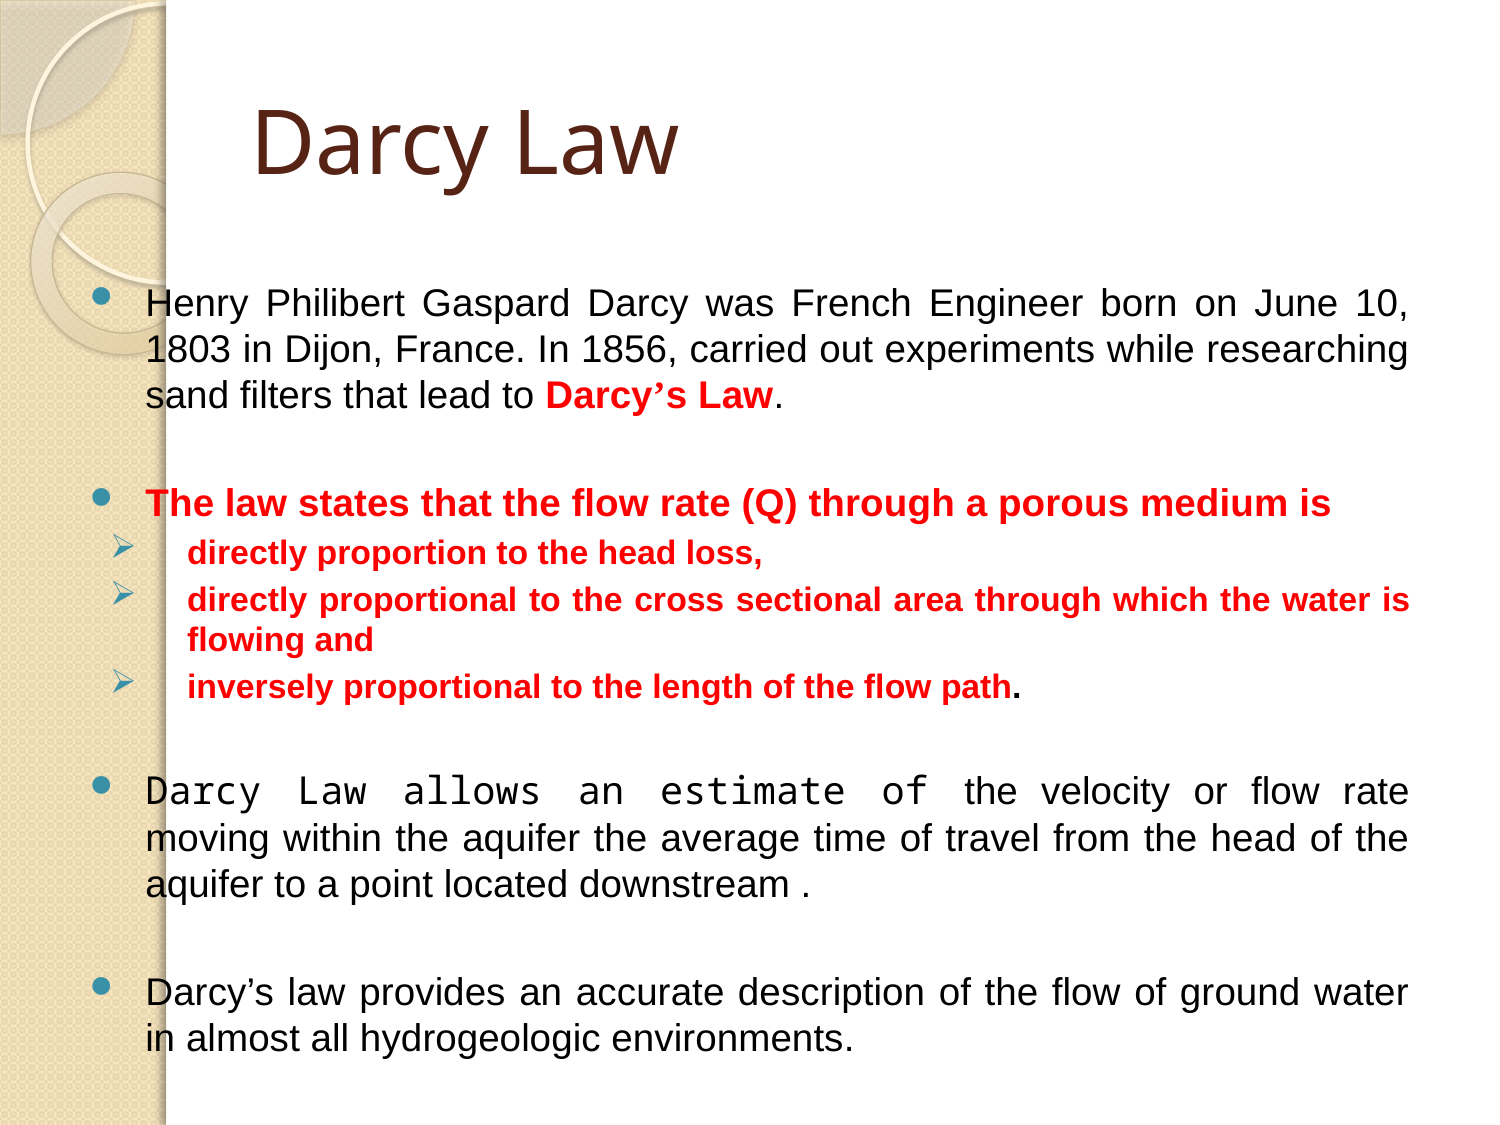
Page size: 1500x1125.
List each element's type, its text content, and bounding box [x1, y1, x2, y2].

list Henry Philibert Gaspard Darcy was French Engineer born on June 10, 1803 in Dijon, France. In 1856, carried out experiments while researching sand filters that lead to Darcy’s Law. The law states that the flow rate (Q) through a porous medium is directly proportion to the head loss, directly proportional to the cross sectional area through which the water is flowing and inversely proportional to the length of the flow path. Darcy Law allows an estimate of the velocity or flow rate moving within the aquifer the average time of travel from the head of the aquifer to a point located downstream . Darcy’s law provides an accurate description of the flow of ground water in almost all hydrogeologic environments. [75, 270, 1425, 1075]
title Darcy Law [235, 45, 1466, 233]
